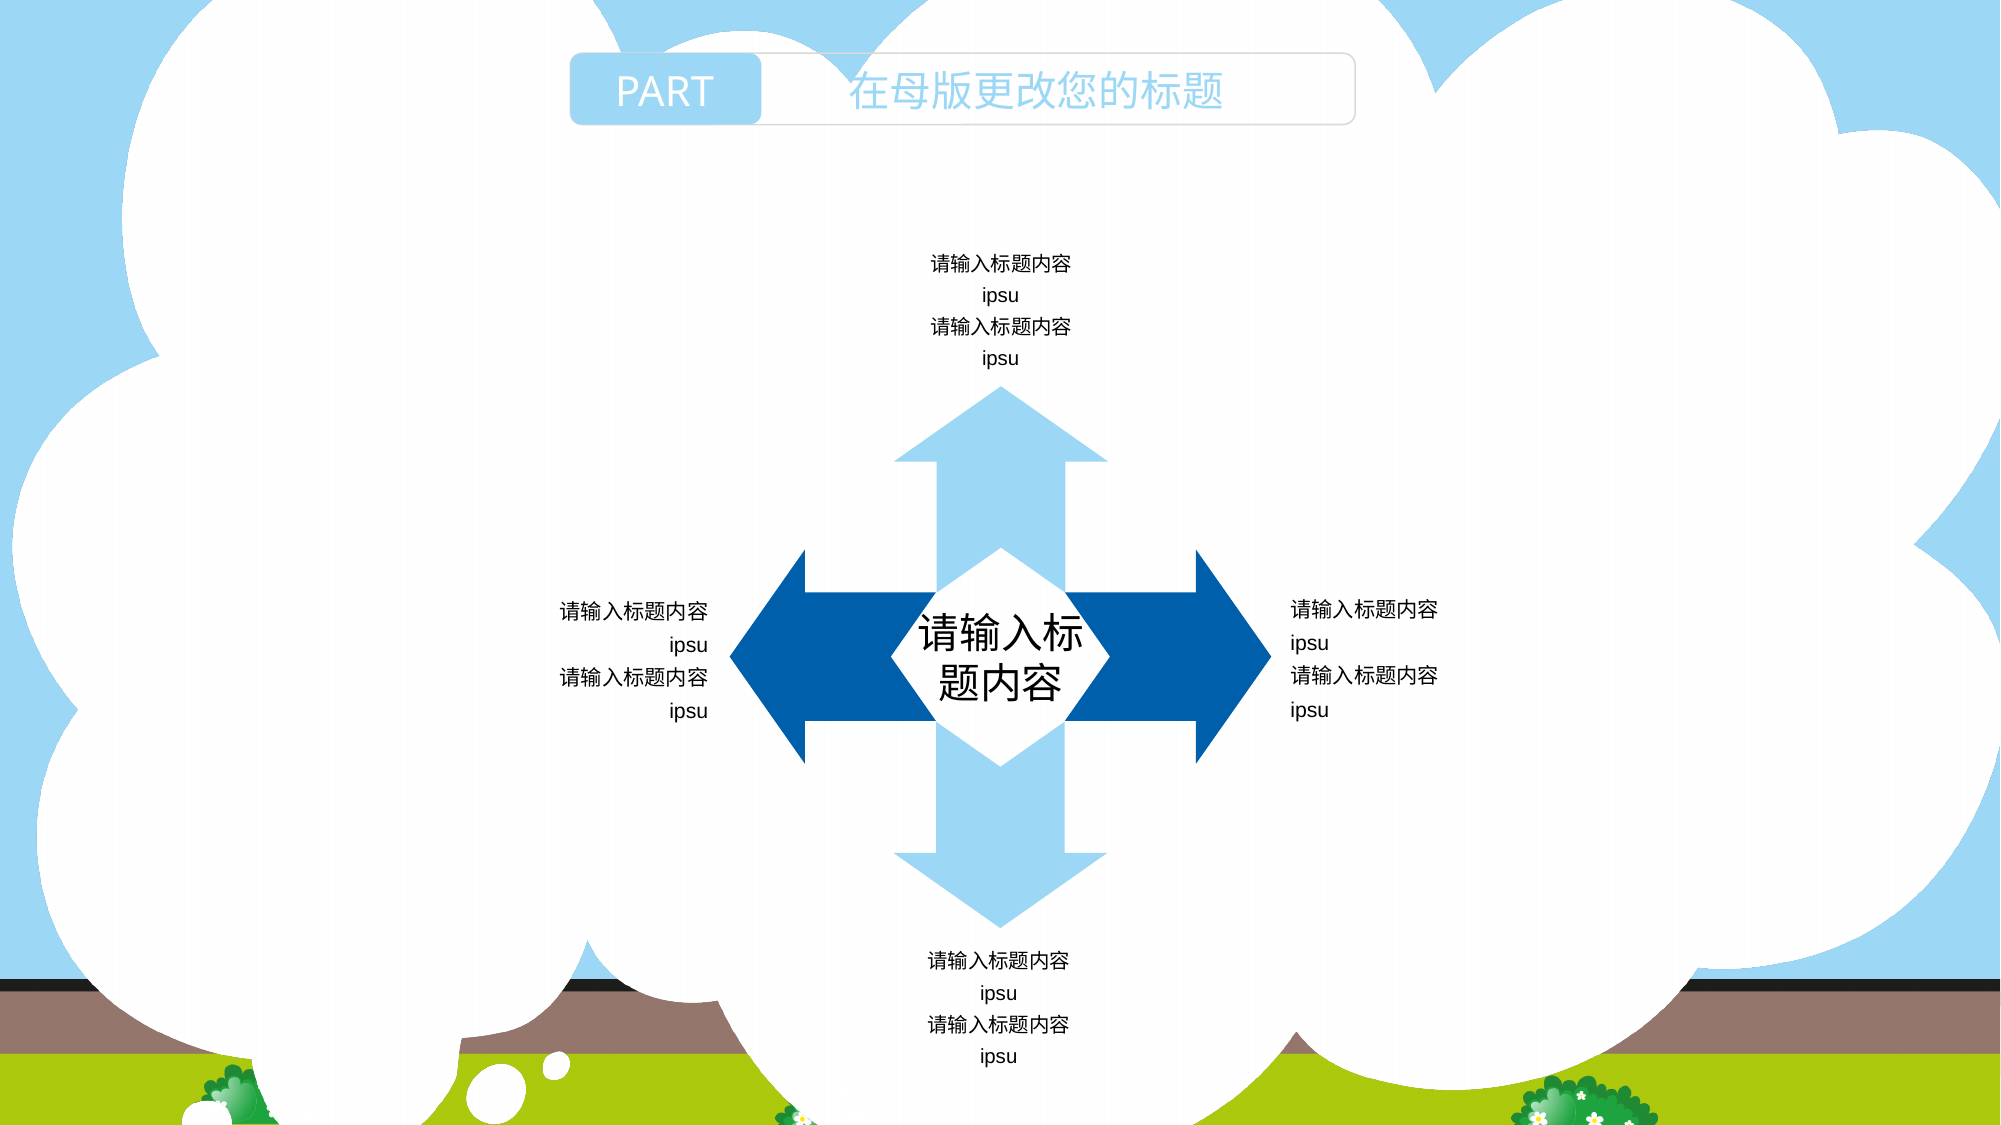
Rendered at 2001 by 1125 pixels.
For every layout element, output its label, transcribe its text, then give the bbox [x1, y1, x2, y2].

text_box 请输入标题内容 ipsu 请输入标题内容 ipsu [901, 934, 1096, 1077]
text_box 请输入标题内容 ipsu 请输入标题内容 ipsu [903, 235, 1098, 378]
text_box [889, 719, 1111, 930]
text_box 请输入标题内容 ipsu 请输入标题内容 ipsu [1275, 580, 1470, 730]
picture [0, 0, 2001, 1125]
text_box 请输入标题内容 ipsu 请输入标题内容 ipsu [529, 582, 724, 731]
text_box [890, 384, 1112, 592]
text_box [1062, 546, 1273, 768]
text_box [728, 546, 938, 768]
text_box 请输入标题内容 [898, 592, 1104, 722]
